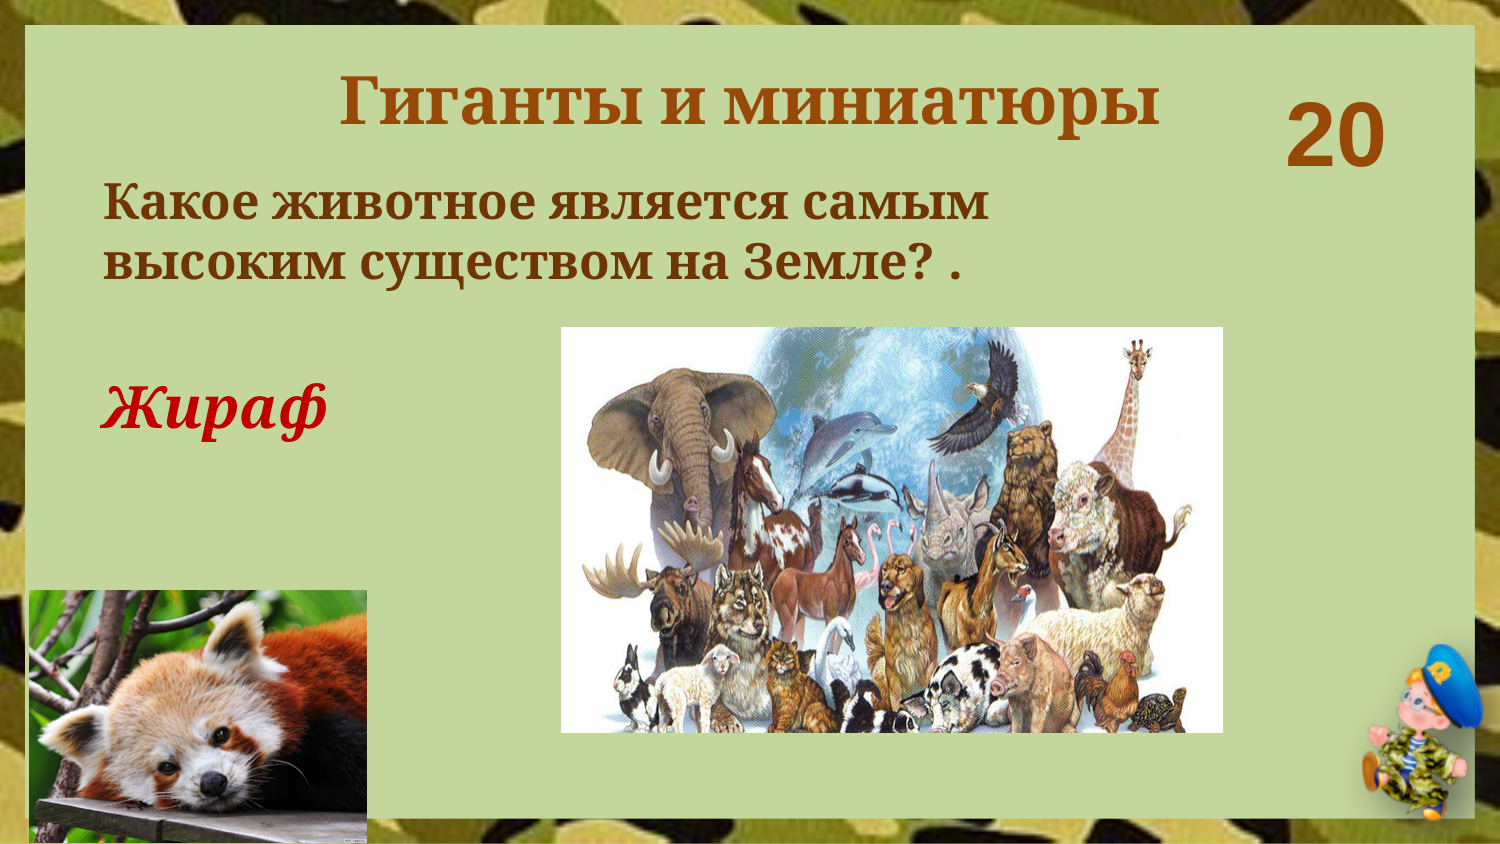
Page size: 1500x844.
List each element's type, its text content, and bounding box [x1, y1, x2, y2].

text_box Гиганты и миниатюры [301, 49, 1200, 145]
text_box Какое животное является самым высоким существом на Земле? . [88, 161, 1128, 297]
text_box 20 [1266, 67, 1407, 193]
text_box Жираф [88, 362, 396, 448]
picture [0, 0, 1500, 844]
